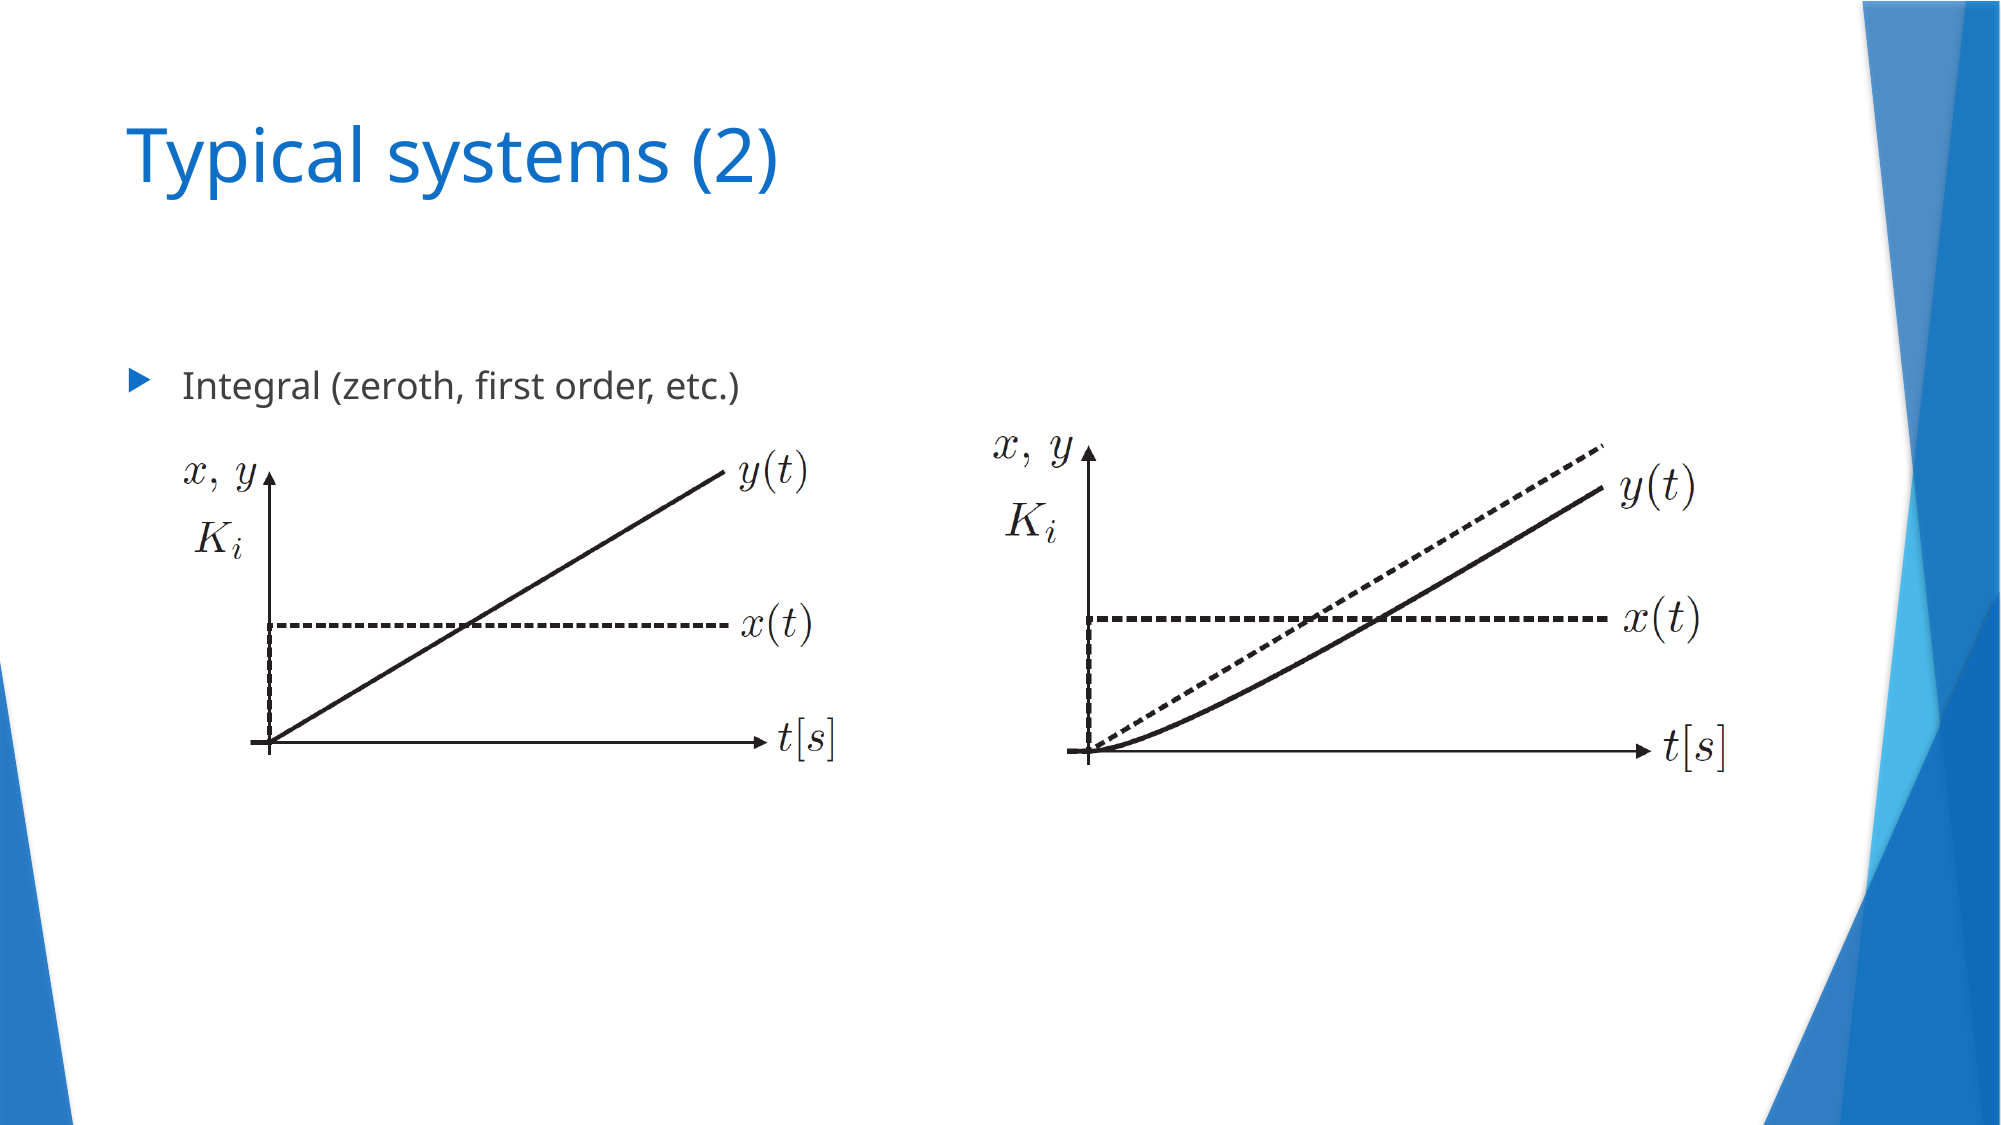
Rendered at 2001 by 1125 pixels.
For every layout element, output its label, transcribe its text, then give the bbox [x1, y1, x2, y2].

title Typical systems (2) [111, 99, 1522, 317]
picture [974, 409, 1755, 803]
picture [164, 416, 863, 790]
list Integral (zeroth, first order, etc.) [111, 354, 1522, 992]
